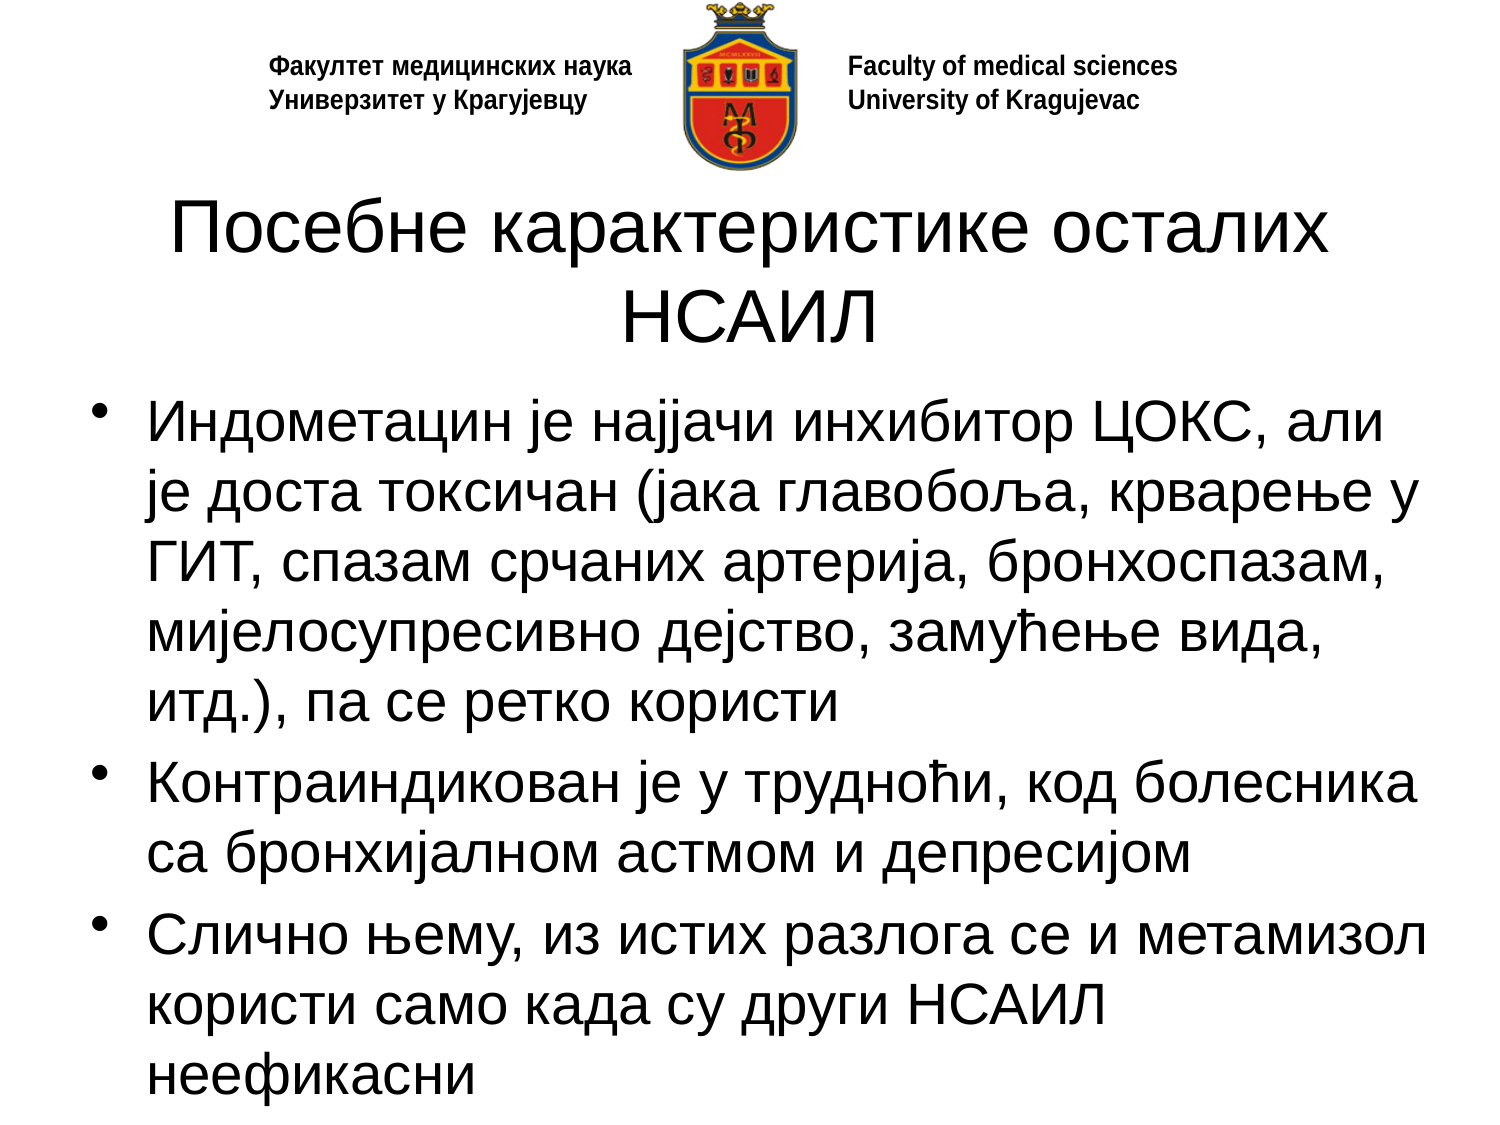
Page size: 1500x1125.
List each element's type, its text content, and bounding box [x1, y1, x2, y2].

list Индометацин је најјачи инхибитор ЦОКС, али је доста токсичан (јака главобоља, крварење у ГИТ, спазам срчаних артерија, бронхоспазам, мијелосупресивно дејство, замућење вида, итд.), па се ретко користи Контраиндикован је у трудноћи, код болесника са бронхијалном астмом и депресијом Слично њему, из истих разлога се и метамизол користи само када су други НСАИЛ неефикасни [74, 374, 1459, 1118]
title Посебне карактеристике осталих НСАИЛ [74, 173, 1426, 362]
